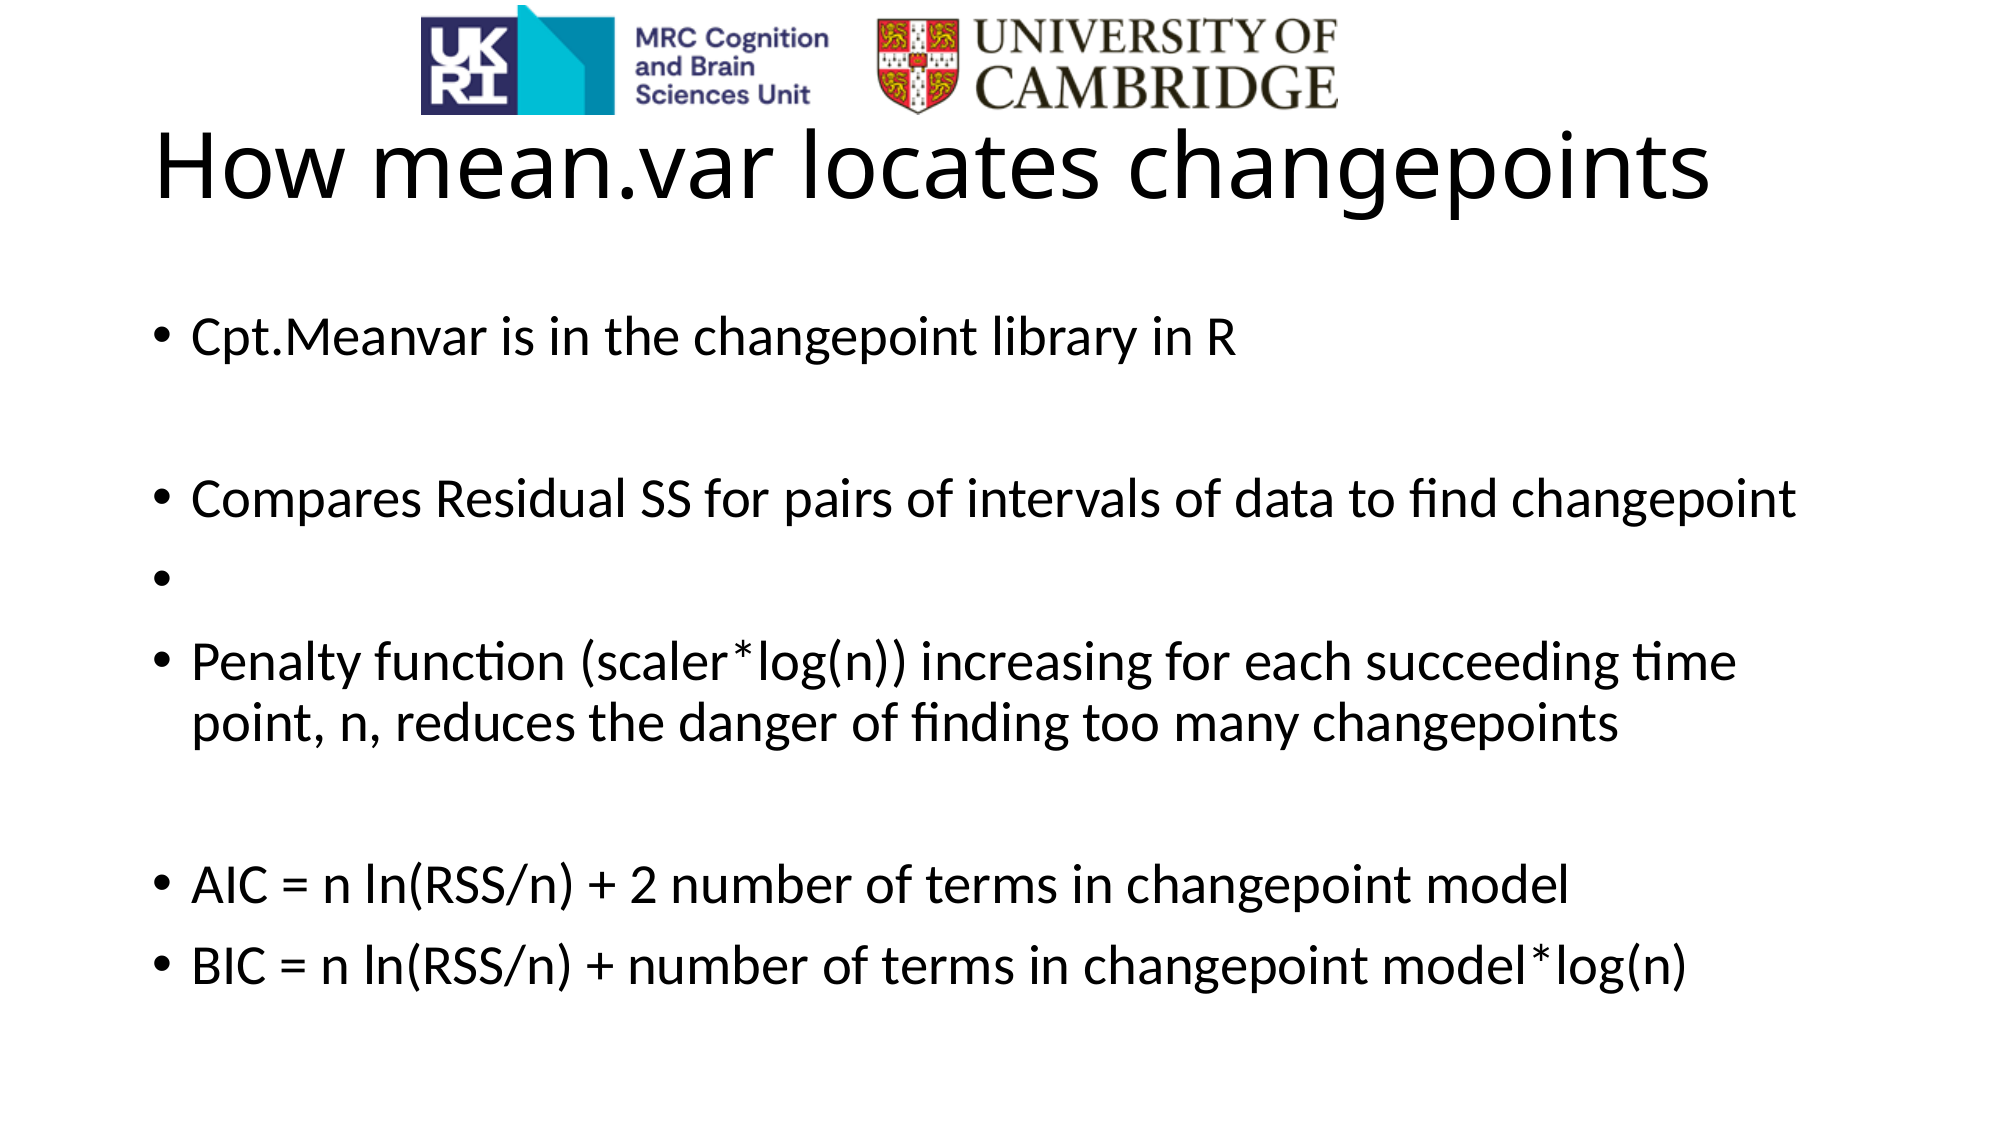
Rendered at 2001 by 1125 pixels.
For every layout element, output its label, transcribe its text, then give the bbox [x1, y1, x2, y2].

list Cpt.Meanvar is in the changepoint library in R Compares Residual SS for pairs of intervals of data to find changepoint Penalty function (scaler*log(n)) increasing for each succeeding time point, n, reduces the danger of finding too many changepoints AIC = n ln(RSS/n) + 2 number of terms in changepoint model BIC = n ln(RSS/n) + number of terms in changepoint model*log(n) [137, 299, 1863, 1014]
title How mean.var locates changepoints [137, 59, 1863, 278]
picture [421, 5, 1338, 59]
